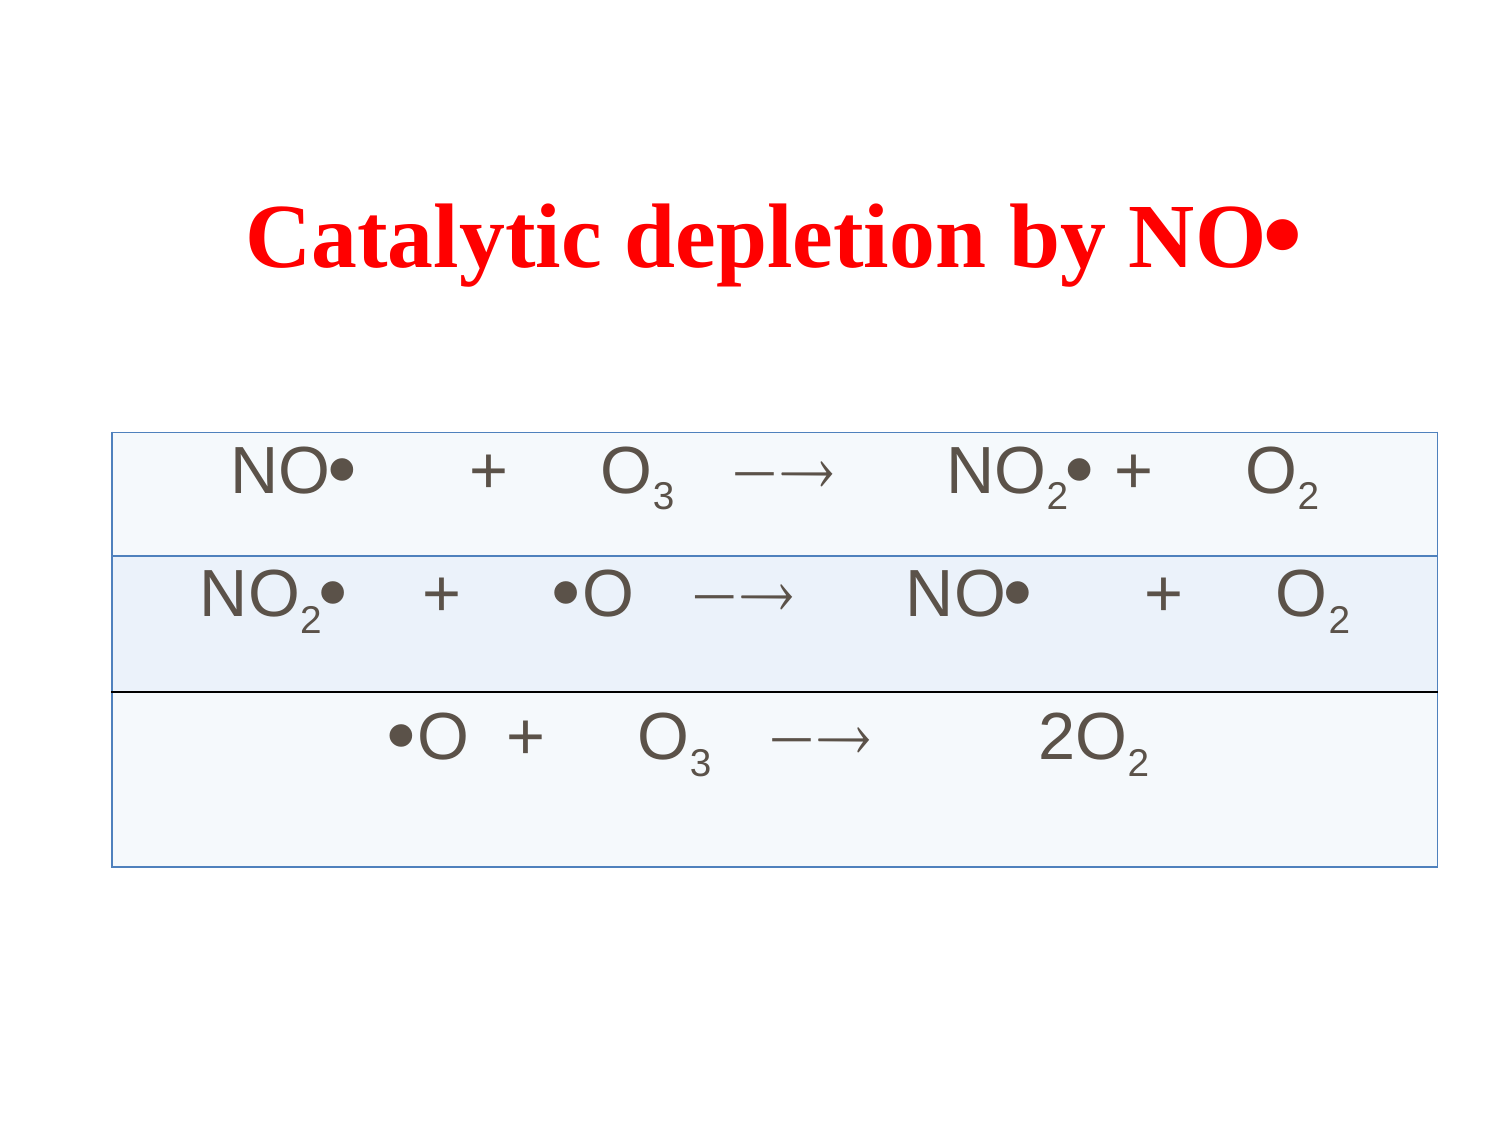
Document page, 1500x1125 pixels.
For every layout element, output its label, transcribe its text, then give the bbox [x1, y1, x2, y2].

table_header NO + O3  NO2 + O2 [113, 433, 1437, 555]
table_cell NO2 + O  NO + O2 [113, 557, 1437, 691]
table_cell O + O3  2O2 [113, 693, 1437, 866]
title Catalytic depletion by NO [123, 137, 1450, 325]
